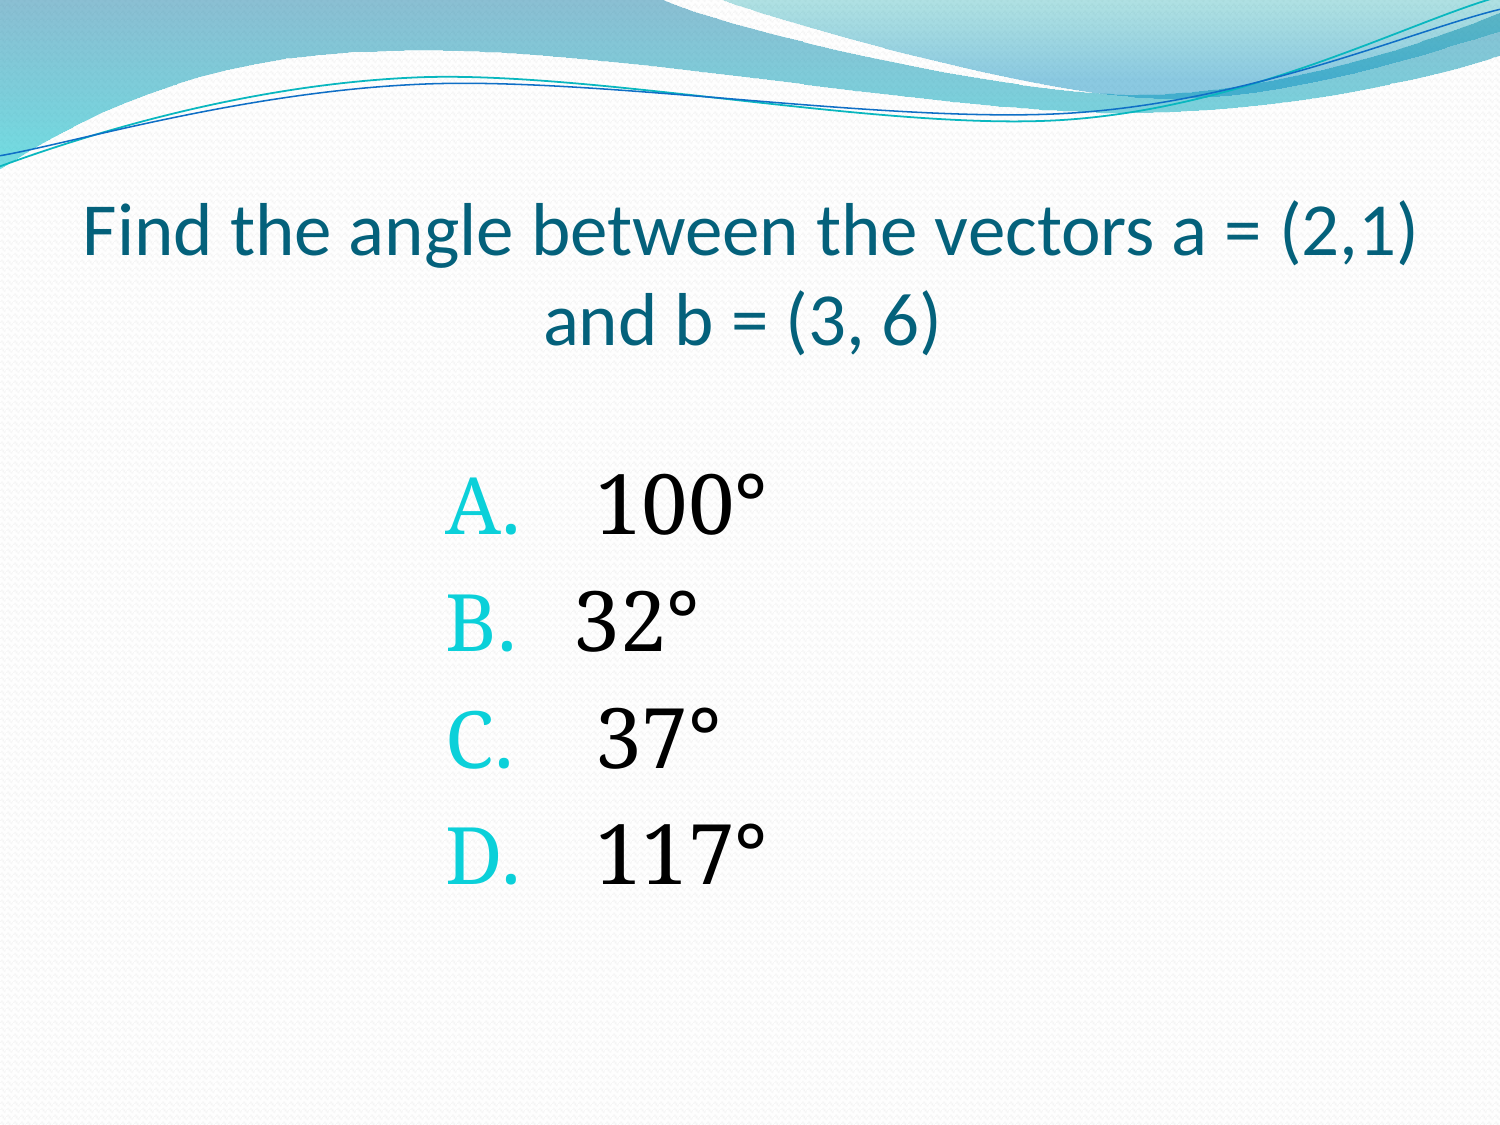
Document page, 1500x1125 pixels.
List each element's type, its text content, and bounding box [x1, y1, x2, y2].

title Find the angle between the vectors a = (2,1) and b = (3, 6) [76, 172, 1427, 361]
list 100° 32° 37° 117° [431, 444, 1425, 1038]
